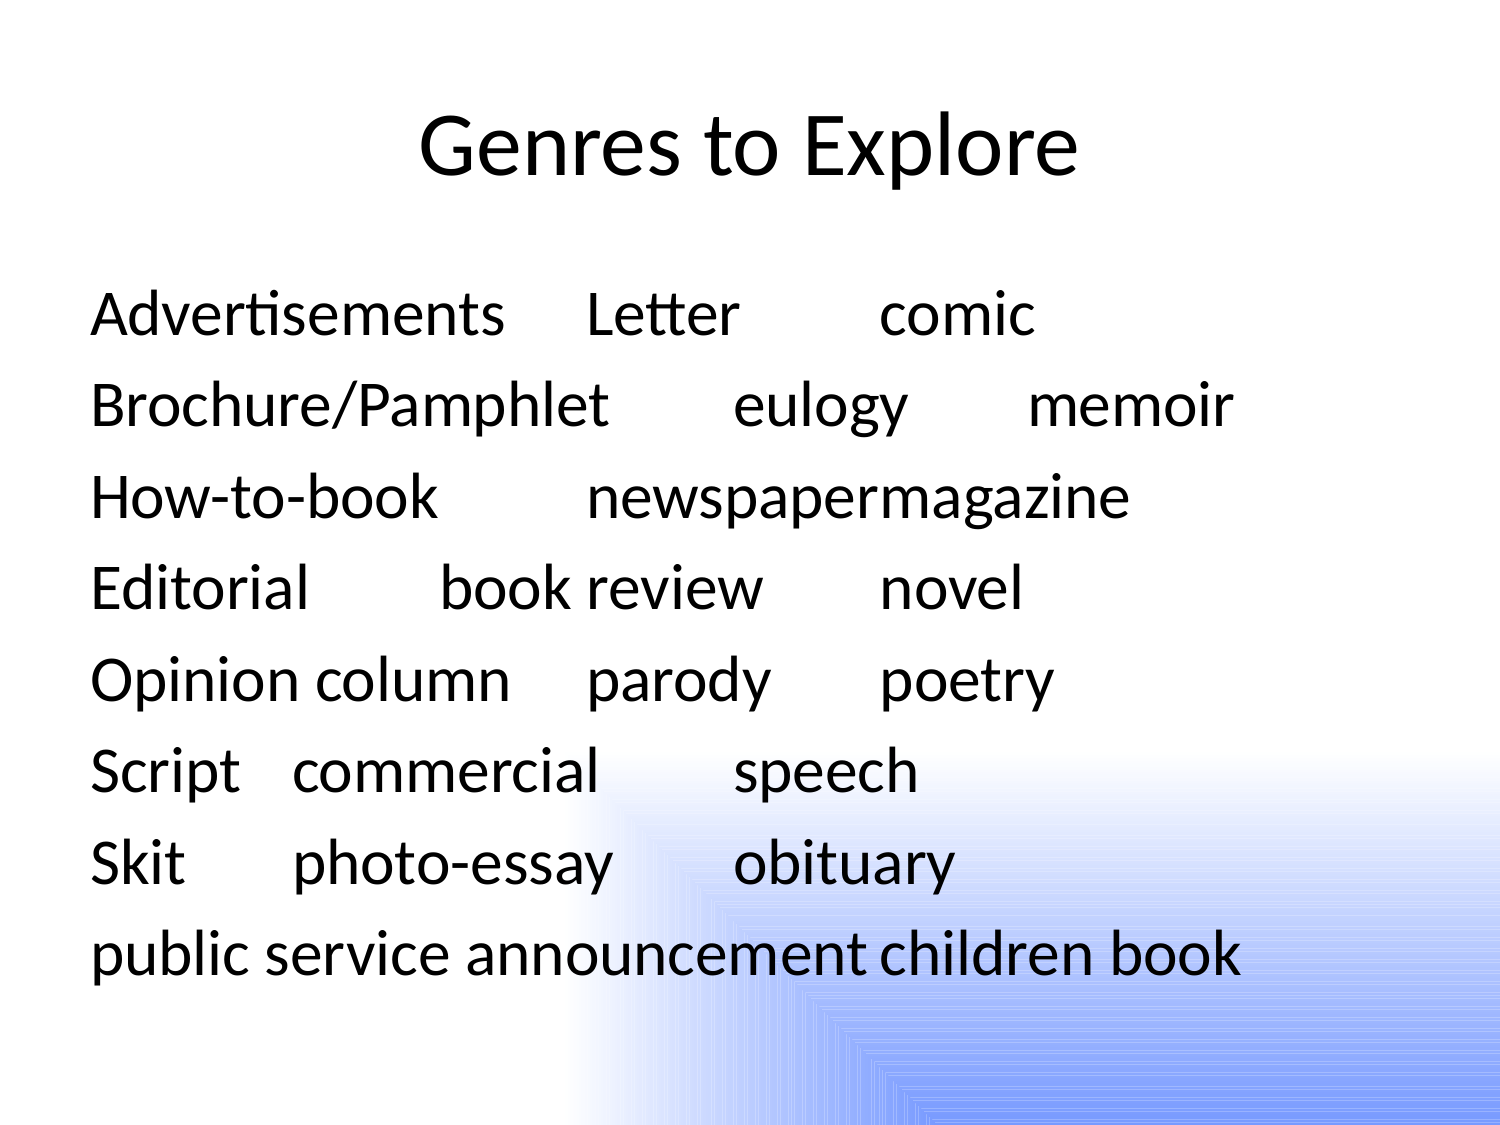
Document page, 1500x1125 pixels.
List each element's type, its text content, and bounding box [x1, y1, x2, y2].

list Advertisements Letter comic Brochure/Pamphlet eulogy memoir How-to-book newspaper magazine Editorial book review novel Opinion column parody poetry Script commercial speech Skit photo-essay obituary public service announcement children book [75, 262, 1425, 1005]
title Genres to Explore [75, 45, 1425, 233]
